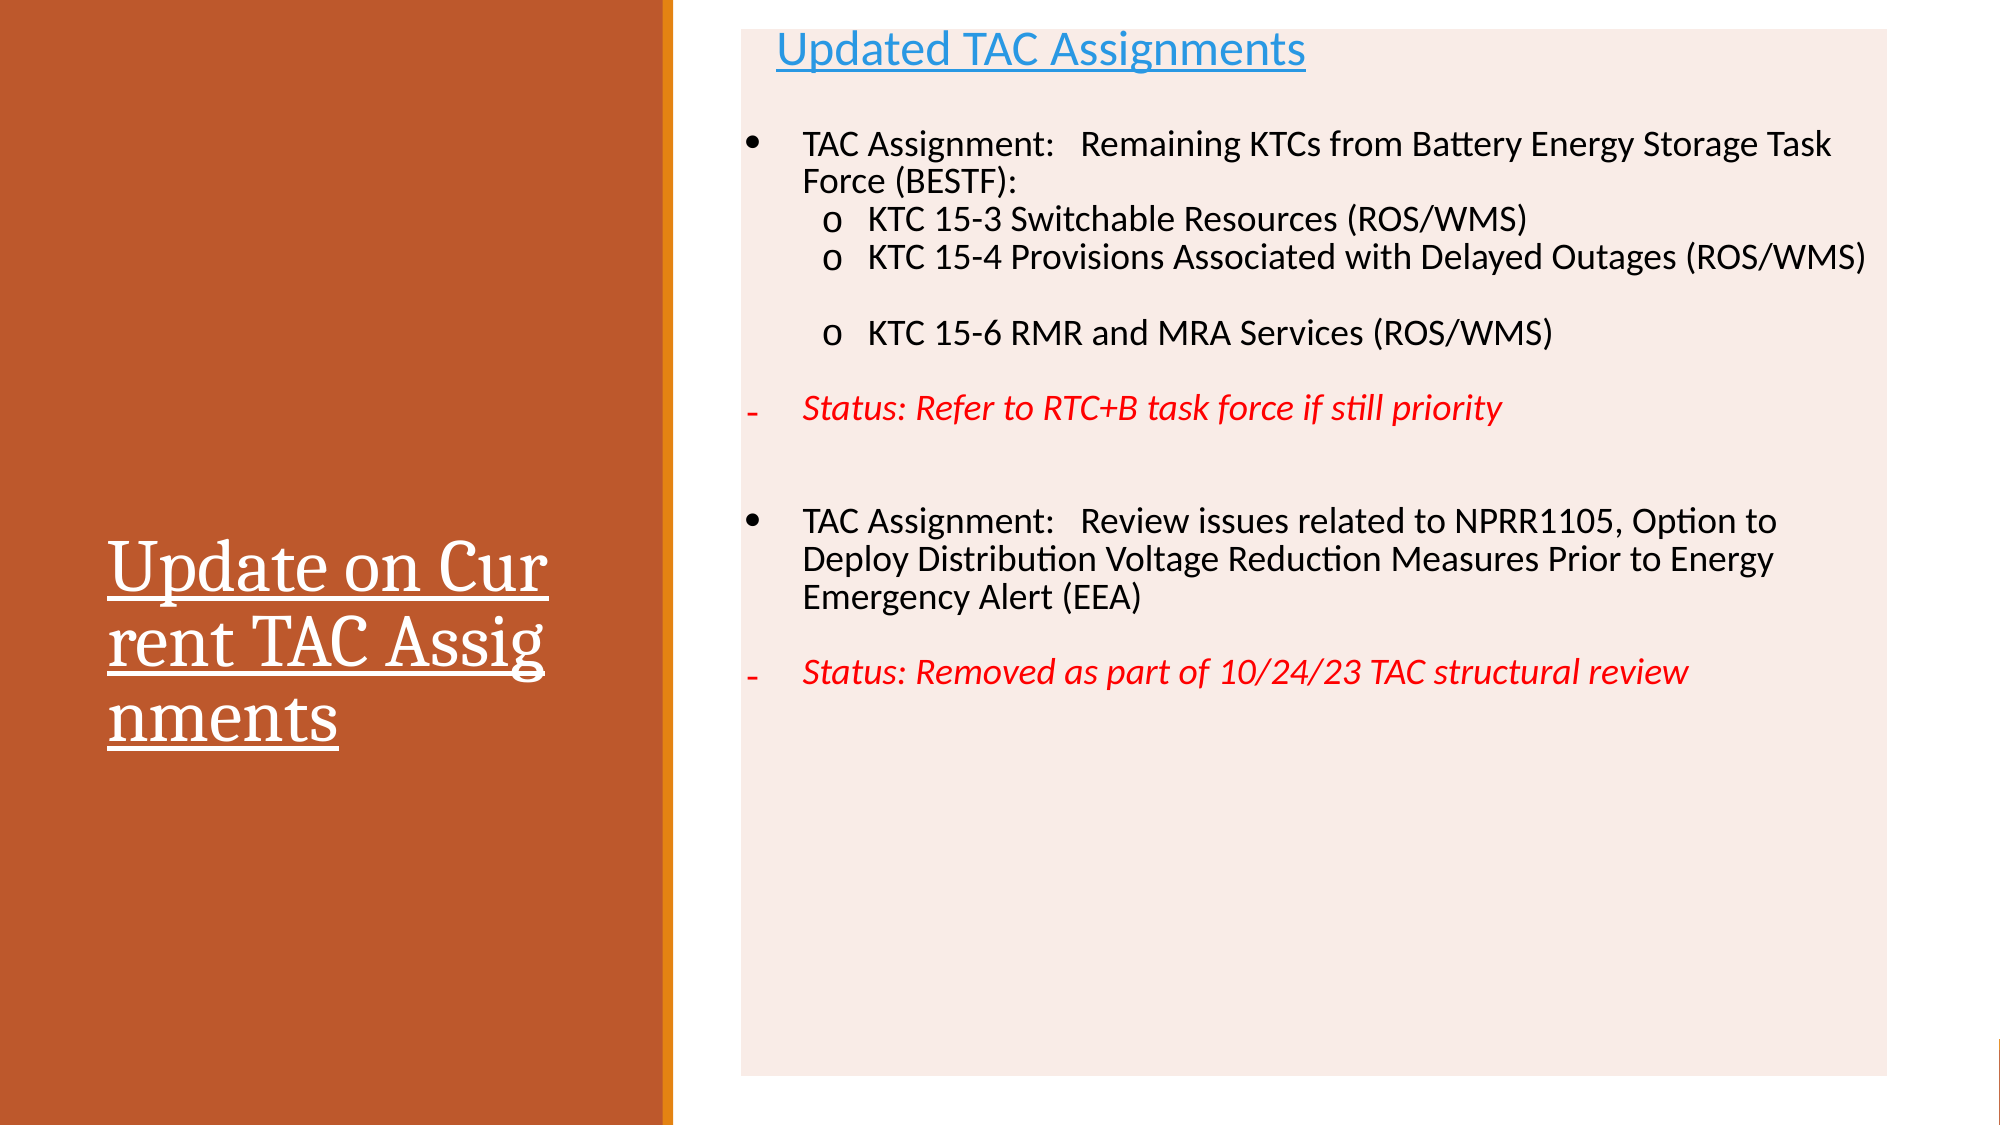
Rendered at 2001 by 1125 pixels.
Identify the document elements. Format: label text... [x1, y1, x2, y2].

table_header Updated TAC Assignments TAC Assignment: Remaining KTCs from Battery Energy Storage Task Force (BESTF): KTC 15-3 Switchable Resources (ROS/WMS) KTC 15-4 Provisions Associated with Delayed Outages (ROS/WMS) KTC 15-6 RMR and MRA Services (ROS/WMS) Status: Refer to RTC+B task force if still priority TAC Assignment: Review issues related to NPRR1105, Option to Deploy Distribution Voltage Reduction Measures Prior to Energy Emergency Alert (EEA) Status: Removed as part of 10/24/23 TAC structural review [741, 29, 1887, 1076]
text_box [0, 0, 658, 1125]
text_box [678, 0, 2000, 1125]
title Update on Current TAC Assignments [62, 268, 568, 614]
text_box [658, 0, 678, 1125]
